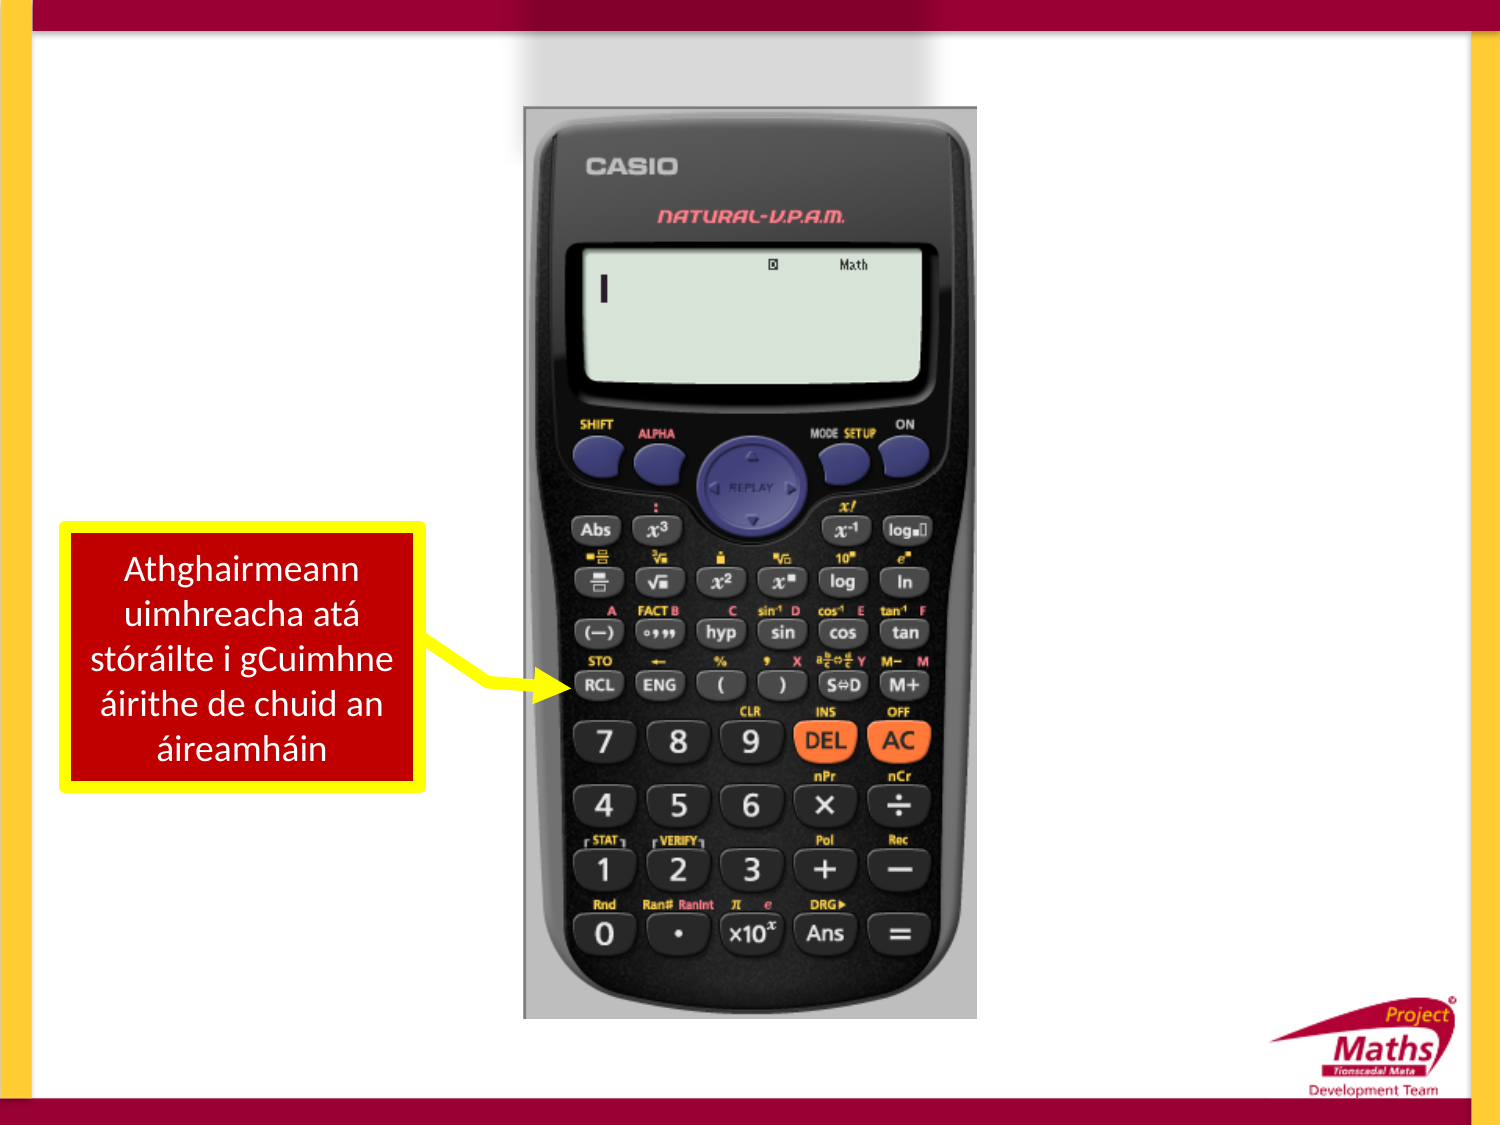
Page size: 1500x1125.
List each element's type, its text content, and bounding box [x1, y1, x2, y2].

picture [1269, 987, 1466, 1098]
picture [523, 106, 977, 1019]
text_box Athghairmeann uimhreacha atá stóráilte i gCuimhne áirithe de chuid an áireamháin [63, 525, 572, 789]
